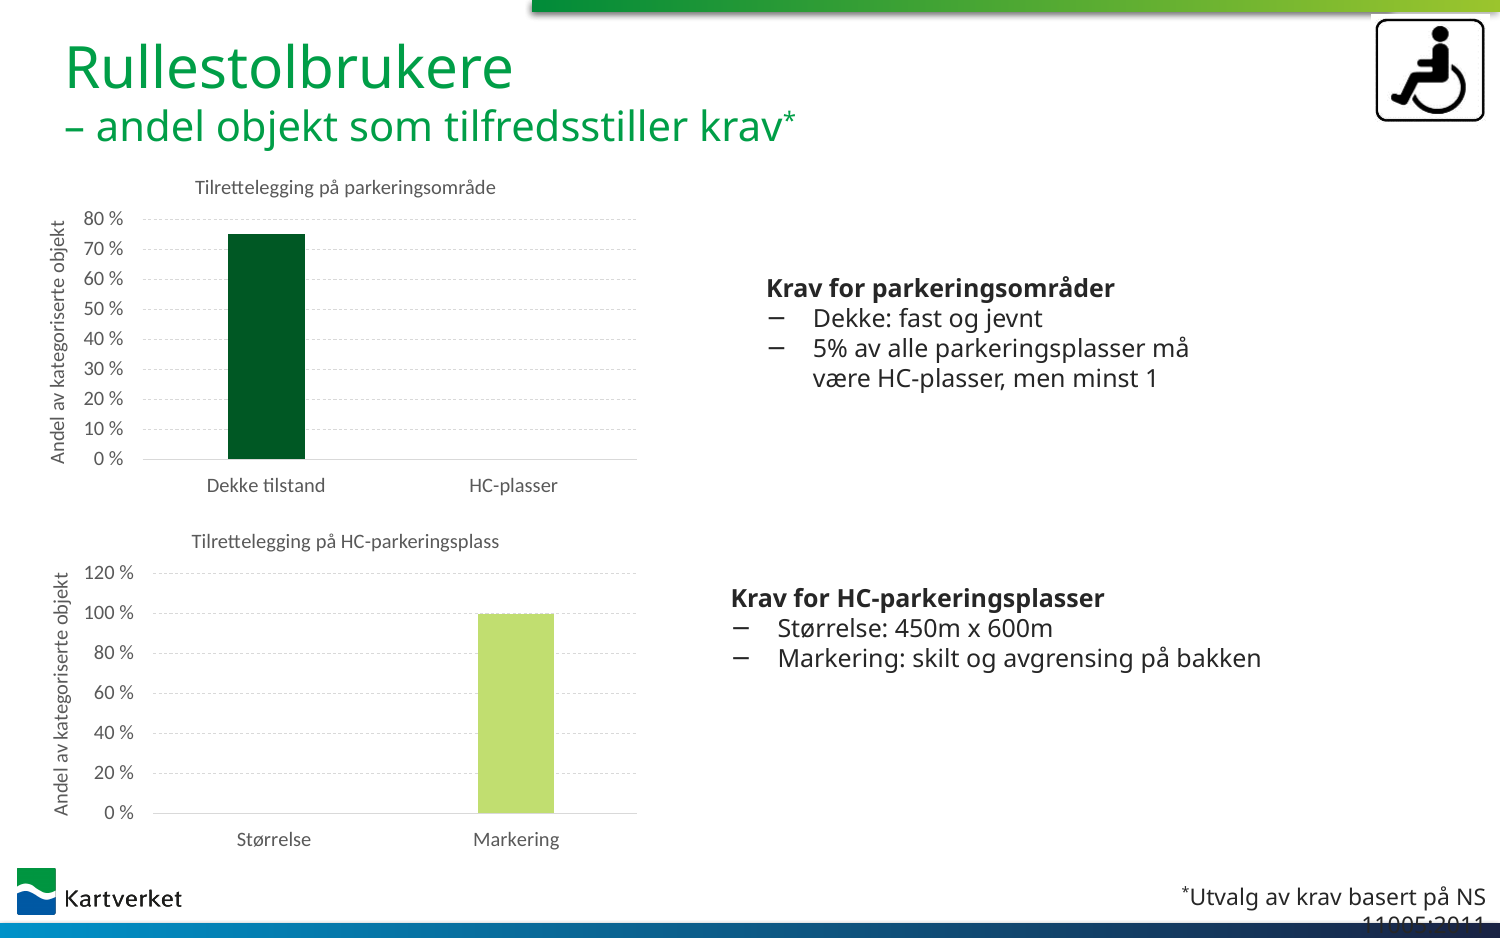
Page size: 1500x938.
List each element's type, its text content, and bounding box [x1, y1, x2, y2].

text_box Krav for parkeringsområder Dekke: fast og jevnt 5% av alle parkeringsplasser må være HC-plasser, men minst 1 [751, 264, 1232, 400]
text_box *Utvalg av krav basert på NS 11005:2011 [1068, 873, 1500, 938]
picture [41, 166, 650, 505]
text_box Krav for HC-parkeringsplasser Størrelse: 450m x 600m Markering: skilt og avgrensing på bakken [715, 574, 1278, 680]
text_box Rullestolbrukere – andel objekt som tilfredsstiller krav* [49, 23, 1431, 158]
picture [41, 520, 650, 859]
picture [1371, 13, 1491, 127]
